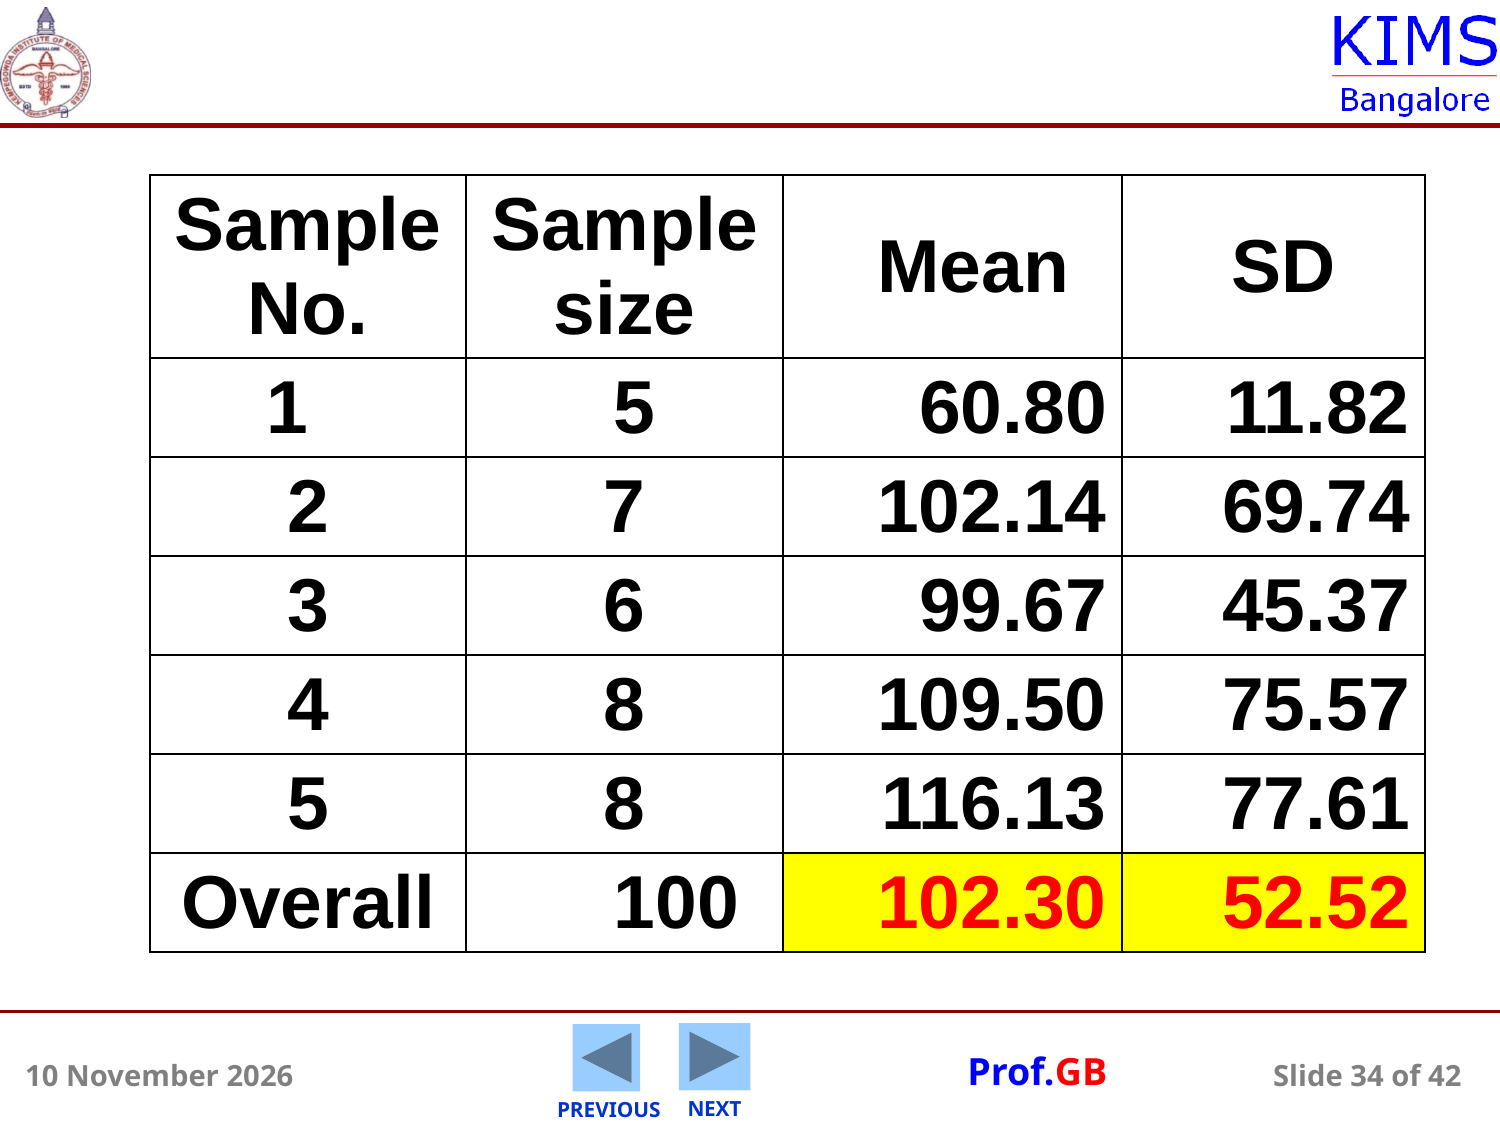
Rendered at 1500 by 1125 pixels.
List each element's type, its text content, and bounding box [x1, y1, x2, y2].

picture [0, 7, 91, 118]
table_cell 6 [467, 557, 782, 654]
table_cell 109.50 [784, 656, 1121, 753]
table_cell 7 [467, 458, 782, 555]
table_cell 11.82 [1123, 359, 1424, 456]
table_cell 69.74 [1123, 458, 1424, 555]
table_cell 52.52 [1123, 854, 1424, 951]
picture [1330, 12, 1500, 118]
table_cell 5 [467, 359, 782, 456]
table_cell 3 [151, 557, 465, 654]
table_cell 100 [467, 854, 782, 951]
table_cell 8 [467, 656, 782, 753]
table_cell 8 [467, 755, 782, 852]
table_header Sample No. [151, 176, 465, 357]
table_cell 60.80 [784, 359, 1121, 456]
table_cell 5 [151, 755, 465, 852]
table_cell 45.37 [1123, 557, 1424, 654]
table_cell 75.57 [1123, 656, 1424, 753]
table_header Sample size [467, 176, 782, 357]
table_cell 102.30 [784, 854, 1121, 951]
table_header Mean [784, 176, 1121, 357]
table_cell 2 [151, 458, 465, 555]
table_cell 99.67 [784, 557, 1121, 654]
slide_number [10, 1051, 396, 1103]
table_header SD [1123, 176, 1424, 357]
table_cell Overall [151, 854, 465, 951]
table_cell 77.61 [1123, 755, 1424, 852]
table_cell 4 [151, 656, 465, 753]
table_cell 1 [151, 359, 465, 456]
table_cell 116.13 [784, 755, 1121, 852]
table_cell 102.14 [784, 458, 1121, 555]
